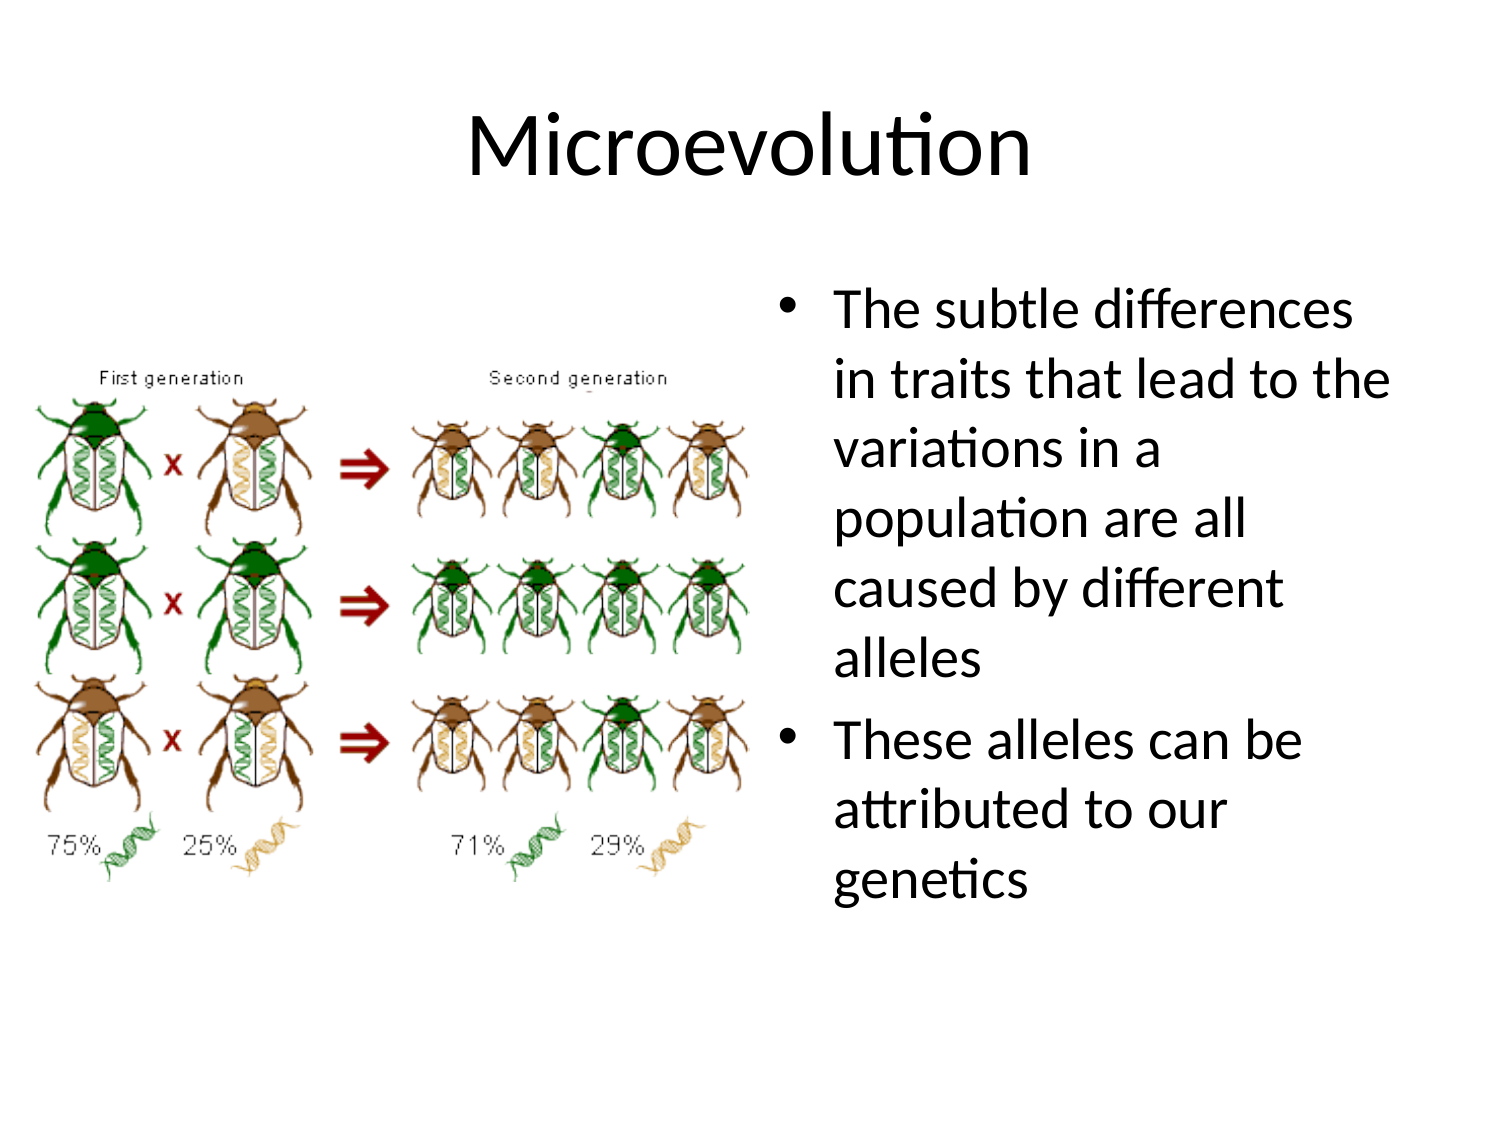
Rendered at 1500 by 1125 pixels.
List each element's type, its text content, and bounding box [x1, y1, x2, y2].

title Microevolution [75, 45, 1425, 233]
list The subtle differences in traits that lead to the variations in a population are all caused by different alleles These alleles can be attributed to our genetics [762, 262, 1425, 1005]
picture [32, 369, 751, 883]
